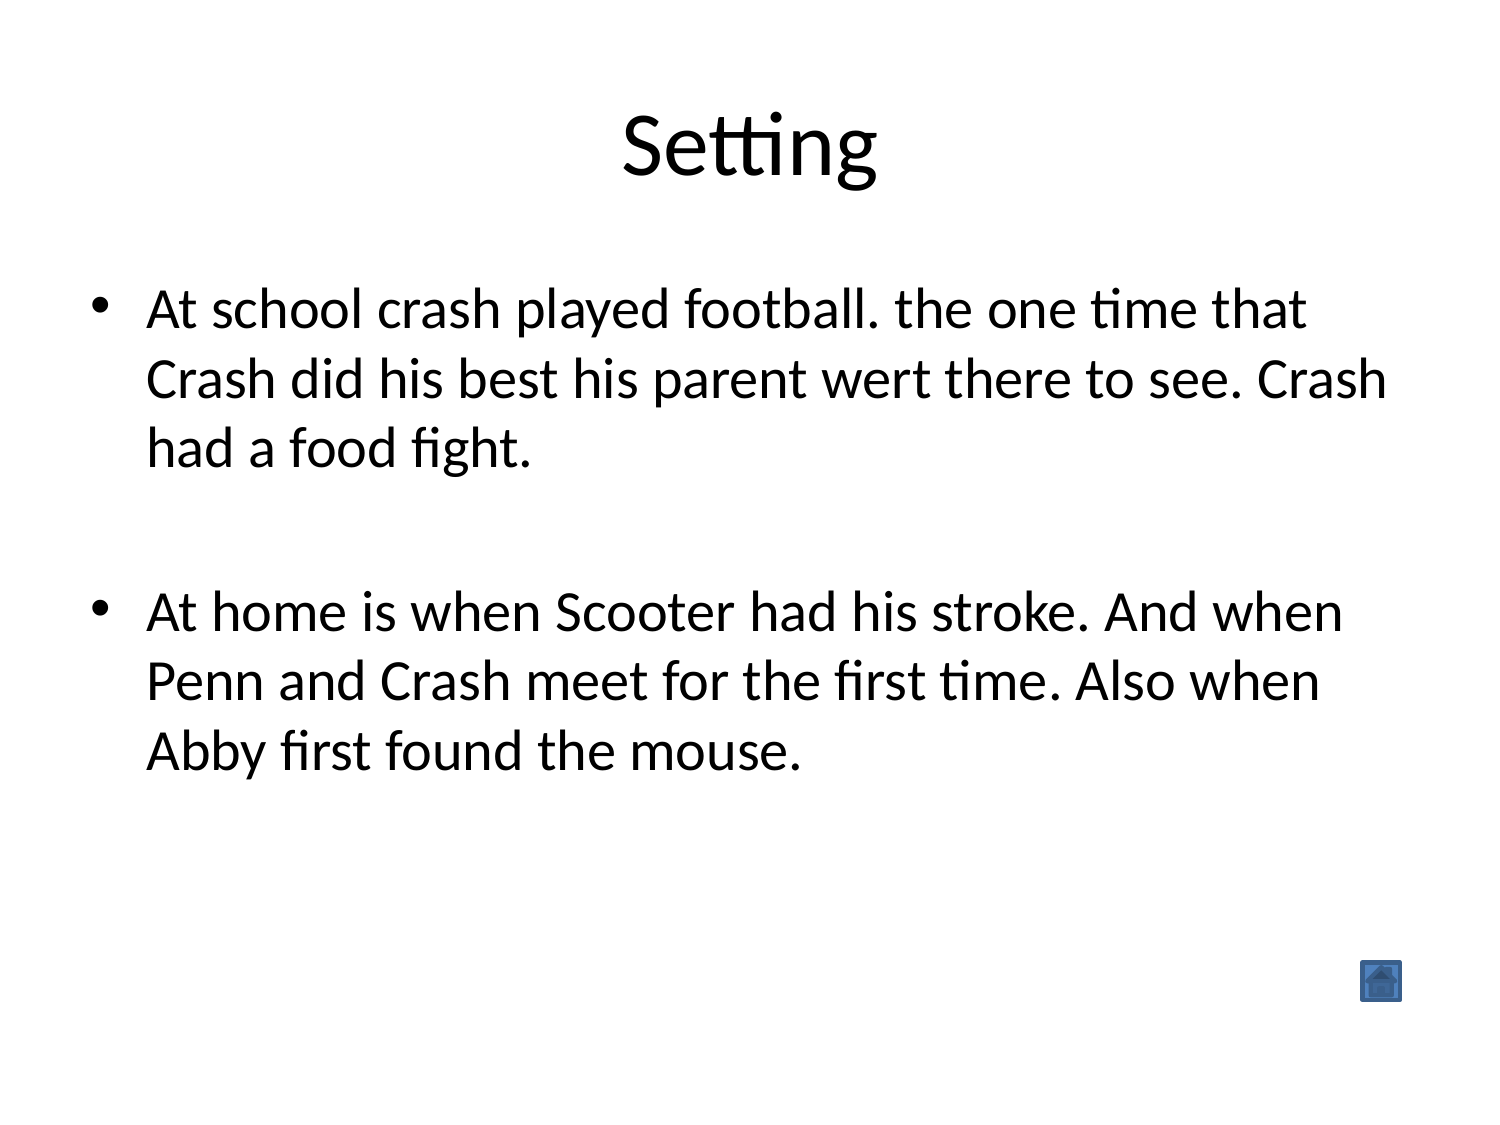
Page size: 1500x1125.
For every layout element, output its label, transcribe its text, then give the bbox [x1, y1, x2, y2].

text_box [1360, 960, 1402, 1002]
title Setting [75, 45, 1425, 233]
list At school crash played football. the one time that Crash did his best his parent wert there to see. Crash had a food fight. At home is when Scooter had his stroke. And when Penn and Crash meet for the first time. Also when Abby first found the mouse. [75, 262, 1425, 1005]
